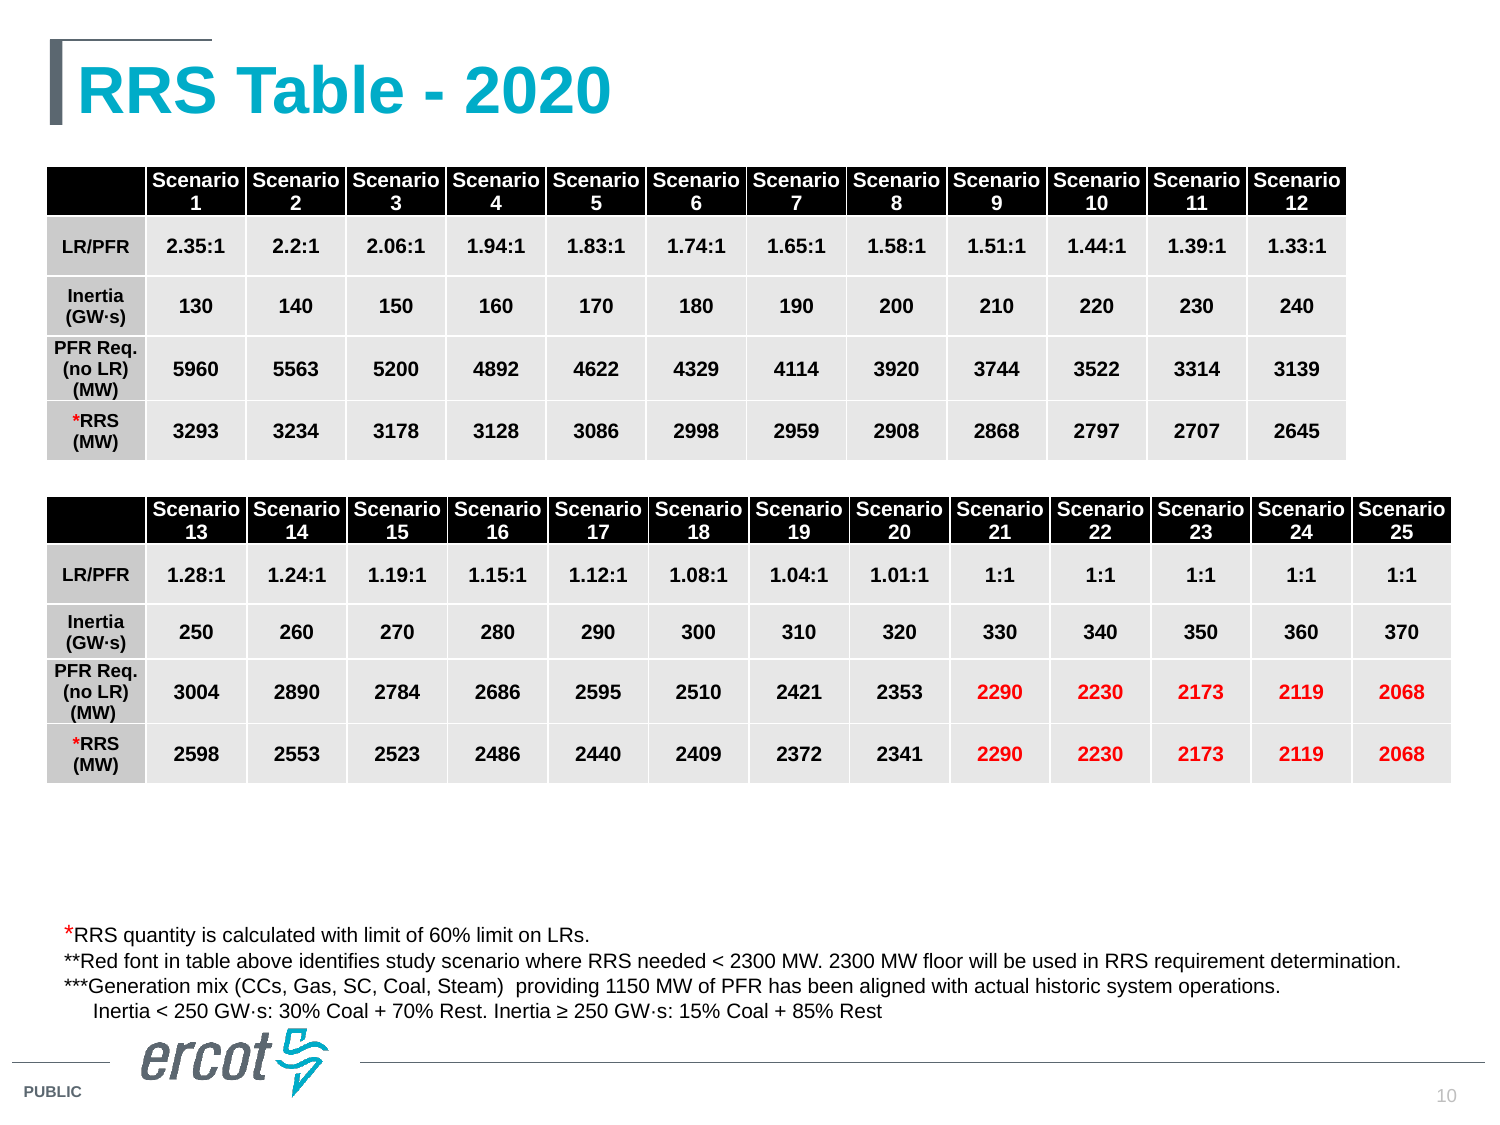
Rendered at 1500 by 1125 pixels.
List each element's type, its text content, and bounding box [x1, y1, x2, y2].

table_cell 1.65:1 [747, 217, 846, 275]
table_cell 3234 [247, 401, 345, 460]
table_cell 2998 [647, 401, 746, 460]
table_cell 2421 [750, 660, 849, 723]
table_header Scenario 24 [1252, 497, 1351, 543]
table_cell 2.35:1 [147, 217, 245, 275]
table_cell 5200 [347, 337, 445, 400]
table_cell Inertia (GW∙s) [47, 605, 145, 658]
table_cell 2868 [948, 401, 1046, 460]
table_cell 1.44:1 [1048, 217, 1146, 275]
table_cell 2486 [448, 724, 547, 783]
table_header Scenario 20 [850, 497, 949, 543]
table_cell 130 [147, 277, 245, 335]
table_cell 350 [1152, 605, 1250, 658]
table_header Scenario 22 [1051, 497, 1150, 543]
table_cell 3744 [948, 337, 1046, 400]
table_header Scenario 17 [549, 497, 648, 543]
table_cell 3128 [447, 401, 545, 460]
table_cell 2797 [1048, 401, 1146, 460]
table_cell 180 [647, 277, 746, 335]
table_header Scenario 11 [1148, 167, 1246, 215]
table_cell 3522 [1048, 337, 1146, 400]
table_cell 2523 [348, 724, 447, 783]
table_cell 2510 [649, 660, 748, 723]
table_cell 200 [847, 277, 946, 335]
table_header Scenario 18 [649, 497, 748, 543]
table_cell 1.24:1 [248, 545, 346, 603]
table_header Scenario 2 [247, 167, 345, 215]
table_cell 2119 [1252, 660, 1351, 723]
table_cell 2341 [850, 724, 949, 783]
table_cell 2598 [147, 724, 246, 783]
table_header Scenario 3 [347, 167, 445, 215]
table_cell 2707 [1148, 401, 1246, 460]
table_cell 3004 [147, 660, 246, 723]
table_cell 3178 [347, 401, 445, 460]
table_cell *RRS (MW) [47, 724, 145, 783]
table_cell 2068 [1353, 724, 1451, 783]
table_cell 2440 [549, 724, 648, 783]
table_cell 370 [1353, 605, 1451, 658]
picture [137, 1031, 332, 1100]
table_cell LR/PFR [47, 217, 145, 275]
table_cell 4622 [547, 337, 645, 400]
table_cell 2.06:1 [347, 217, 445, 275]
table_cell 2230 [1051, 724, 1150, 783]
table_cell 190 [747, 277, 846, 335]
table_header Scenario 5 [547, 167, 645, 215]
table_cell *RRS (MW) [47, 401, 145, 460]
table_header Scenario 6 [647, 167, 746, 215]
table_cell 160 [447, 277, 545, 335]
table_header [47, 167, 145, 215]
table_header Scenario 7 [747, 167, 846, 215]
table_header Scenario 4 [447, 167, 545, 215]
table_header Scenario 13 [147, 497, 246, 543]
table_cell 210 [948, 277, 1046, 335]
table_cell 3920 [847, 337, 946, 400]
table_cell 230 [1148, 277, 1246, 335]
text_box *RRS quantity is calculated with limit of 60% limit on LRs. **Red font in table above identifies study scenario where RRS needed < 2300 MW. 2300 MW floor will be used in RRS requirement determination. ***Generation mix (CCs, Gas, SC, Coal, Steam) providing 1150 MW of PFR has been aligned with actual historic system operations. Inertia < 250 GW·s: 30% Coal + 70% Rest. Inertia ≥ 250 GW·s: 15% Coal + 85% Rest [49, 910, 1449, 1031]
table_cell 1:1 [951, 545, 1049, 603]
table_cell 3086 [547, 401, 645, 460]
table_header Scenario 21 [951, 497, 1049, 543]
table_cell 140 [247, 277, 345, 335]
table_header [47, 497, 145, 543]
table_header Scenario 16 [448, 497, 547, 543]
table_cell 2908 [847, 401, 946, 460]
table_cell PFR Req. (no LR) (MW) [47, 660, 145, 723]
table_header Scenario 19 [750, 497, 849, 543]
table_header Scenario 8 [847, 167, 946, 215]
table_cell 1.04:1 [750, 545, 849, 603]
table_cell 2645 [1248, 401, 1346, 460]
table_cell 4329 [647, 337, 746, 400]
table_cell 2353 [850, 660, 949, 723]
table_cell 340 [1051, 605, 1150, 658]
table_cell 170 [547, 277, 645, 335]
table_header Scenario 25 [1353, 497, 1451, 543]
table_cell 2595 [549, 660, 648, 723]
table_cell 2686 [448, 660, 547, 723]
table_cell 290 [549, 605, 648, 658]
table_cell 1.58:1 [847, 217, 946, 275]
table_cell 2553 [248, 724, 346, 783]
table_cell 5960 [147, 337, 245, 400]
table_cell 2173 [1152, 660, 1250, 723]
table_cell 250 [147, 605, 246, 658]
table_cell 1.15:1 [448, 545, 547, 603]
table_cell 240 [1248, 277, 1346, 335]
table_cell 300 [649, 605, 748, 658]
title RRS Table - 2020 [62, 39, 1450, 125]
table_cell 1.08:1 [649, 545, 748, 603]
table_cell 1.39:1 [1148, 217, 1246, 275]
table_cell 1.01:1 [850, 545, 949, 603]
table_cell 2.2:1 [247, 217, 345, 275]
table_cell 1.28:1 [147, 545, 246, 603]
table_header Scenario 12 [1248, 167, 1346, 215]
table_cell 330 [951, 605, 1049, 658]
table_header Scenario 15 [348, 497, 447, 543]
table_cell 1.94:1 [447, 217, 545, 275]
table_cell 320 [850, 605, 949, 658]
table_cell 1:1 [1152, 545, 1250, 603]
table_cell 2959 [747, 401, 846, 460]
table_cell 2890 [248, 660, 346, 723]
table_cell 270 [348, 605, 447, 658]
table_cell 1.51:1 [948, 217, 1046, 275]
table_cell PFR Req. (no LR) (MW) [47, 337, 145, 400]
table_cell 5563 [247, 337, 345, 400]
table_cell LR/PFR [47, 545, 145, 603]
table_cell 220 [1048, 277, 1146, 335]
table_header Scenario 14 [248, 497, 346, 543]
table_cell 360 [1252, 605, 1351, 658]
table_cell 1.74:1 [647, 217, 746, 275]
table_cell 310 [750, 605, 849, 658]
table_cell 1.12:1 [549, 545, 648, 603]
table_header Scenario 9 [948, 167, 1046, 215]
table_cell 2119 [1252, 724, 1351, 783]
table_header Scenario 23 [1152, 497, 1250, 543]
table_cell Inertia (GW∙s) [47, 277, 145, 335]
table_cell 1:1 [1252, 545, 1351, 603]
table_cell 2068 [1353, 660, 1451, 723]
table_cell 3314 [1148, 337, 1246, 400]
table_cell 2409 [649, 724, 748, 783]
table_cell 2173 [1152, 724, 1250, 783]
table_cell 4114 [747, 337, 846, 400]
table_cell 2230 [1051, 660, 1150, 723]
table_header Scenario 10 [1048, 167, 1146, 215]
table_cell 1:1 [1051, 545, 1150, 603]
table_cell 150 [347, 277, 445, 335]
table_cell 1.19:1 [348, 545, 447, 603]
table_cell 1:1 [1353, 545, 1451, 603]
table_cell 1.83:1 [547, 217, 645, 275]
table_cell 1.33:1 [1248, 217, 1346, 275]
table_cell 3293 [147, 401, 245, 460]
table_header Scenario 1 [147, 167, 245, 215]
table_cell 2290 [951, 724, 1049, 783]
table_cell 280 [448, 605, 547, 658]
table_cell 2290 [951, 660, 1049, 723]
table_cell 4892 [447, 337, 545, 400]
table_cell 260 [248, 605, 346, 658]
table_cell 2372 [750, 724, 849, 783]
table_cell 3139 [1248, 337, 1346, 400]
table_cell 2784 [348, 660, 447, 723]
